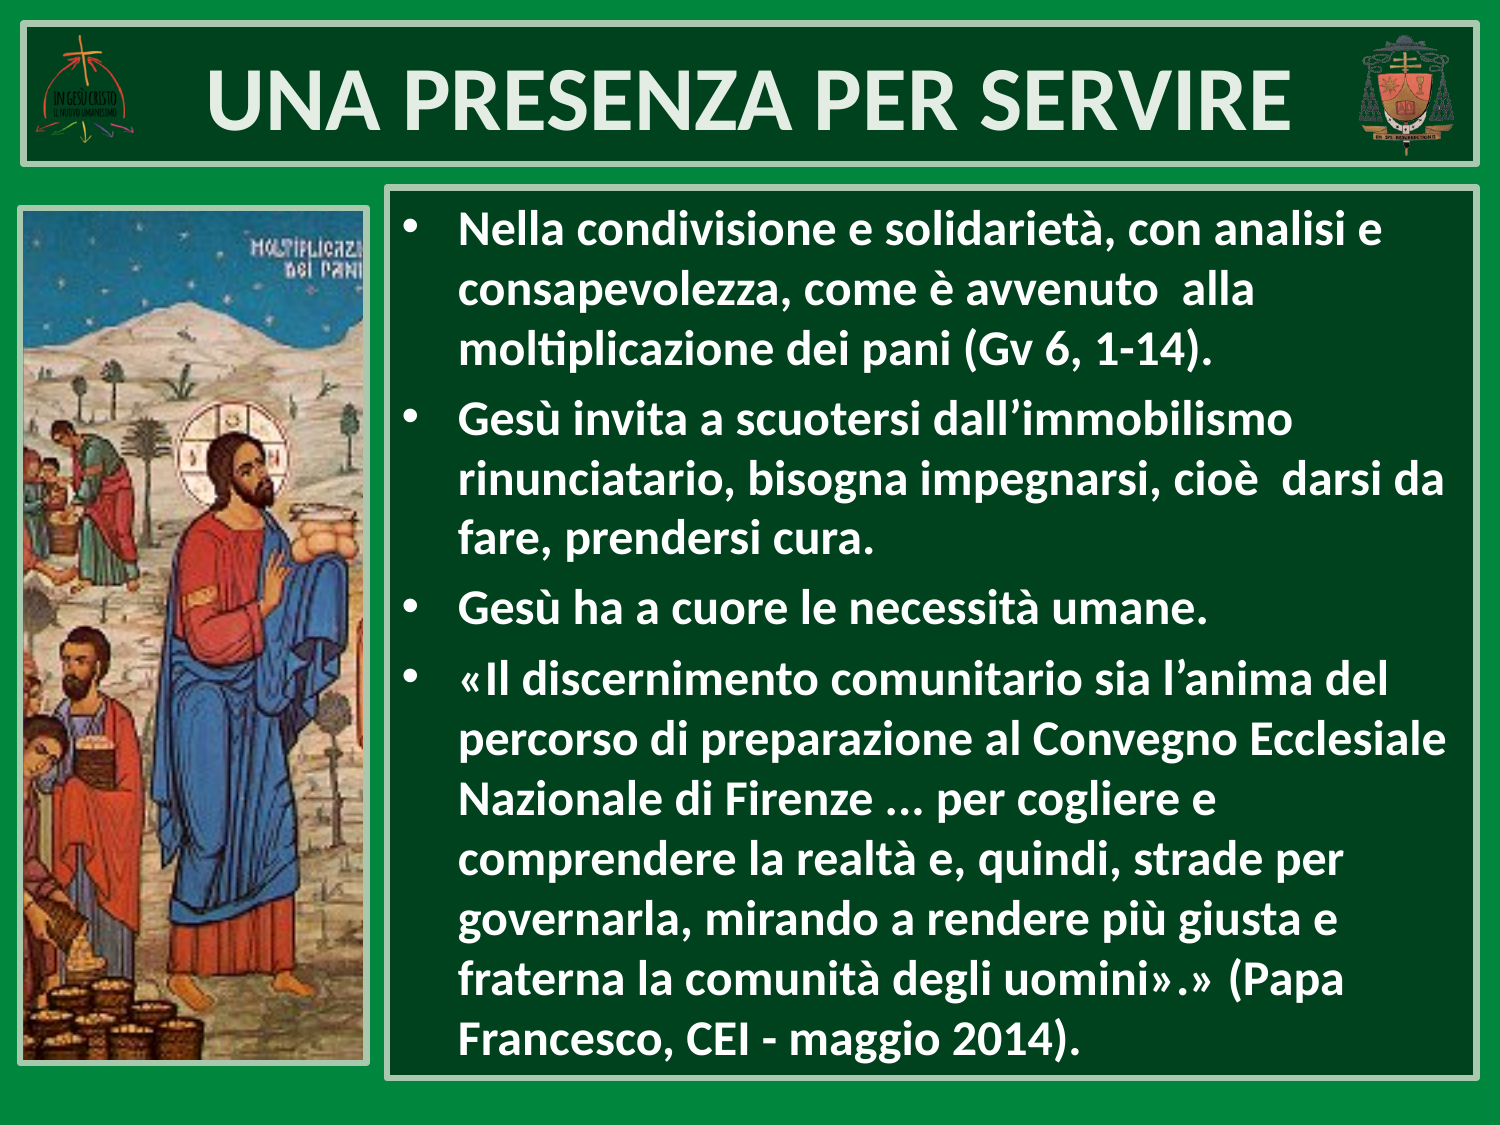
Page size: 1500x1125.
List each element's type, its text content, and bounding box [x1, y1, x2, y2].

picture [1359, 34, 1455, 157]
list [23, 210, 364, 1061]
list Nella condivisione e solidarietà, con analisi e consapevolezza, come è avvenuto alla moltiplicazione dei pani (Gv 6, 1-14). Gesù invita a scuotersi dall’immobilismo rinunciatario, bisogna impegnarsi, cioè darsi da fare, prendersi cura. Gesù ha a cuore le necessità umane. «Il discernimento comunitario sia l’anima del percorso di preparazione al Convegno Ecclesiale Nazionale di Firenze ... per cogliere e comprendere la realtà e, quindi, strade per governarla, mirando a rendere più giusta e fraterna la comunità degli uomini».» (Papa Francesco, CEI - maggio 2014). [386, 187, 1477, 1079]
picture [34, 34, 135, 144]
title UNA PRESENZA PER SERVIRE [23, 23, 1477, 164]
